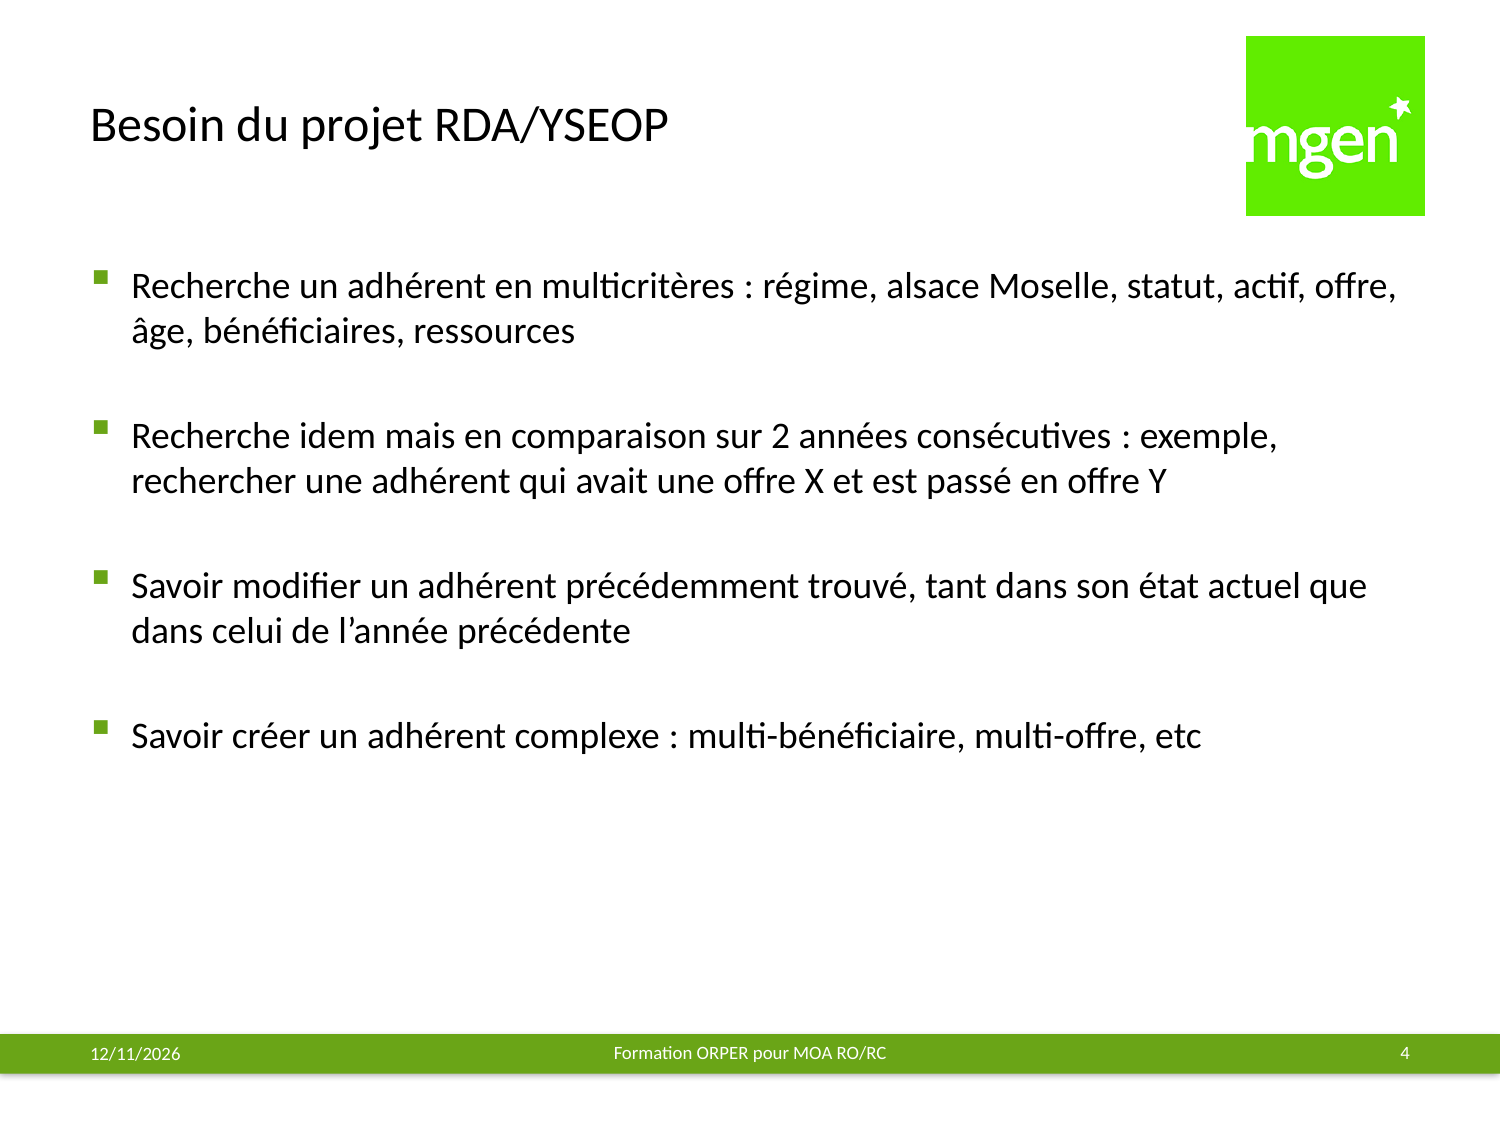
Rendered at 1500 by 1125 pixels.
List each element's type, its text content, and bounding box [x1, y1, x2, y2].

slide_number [75, 1022, 425, 1083]
title Besoin du projet RDA/YSEOP [74, 73, 1247, 169]
list Recherche un adhérent en multicritères : régime, alsace Moselle, statut, actif, offre, âge, bénéficiaires, ressources Recherche idem mais en comparaison sur 2 années consécutives : exemple, rechercher une adhérent qui avait une offre X et est passé en offre Y Savoir modifier un adhérent précédemment trouvé, tant dans son état actuel que dans celui de l’année précédente Savoir créer un adhérent complexe : multi-bénéficiaire, multi-offre, etc [74, 253, 1426, 984]
slide_number 4 [1074, 1022, 1425, 1082]
footer Formation ORPER pour MOA RO/RC [512, 1022, 988, 1082]
picture [1246, 36, 1425, 216]
